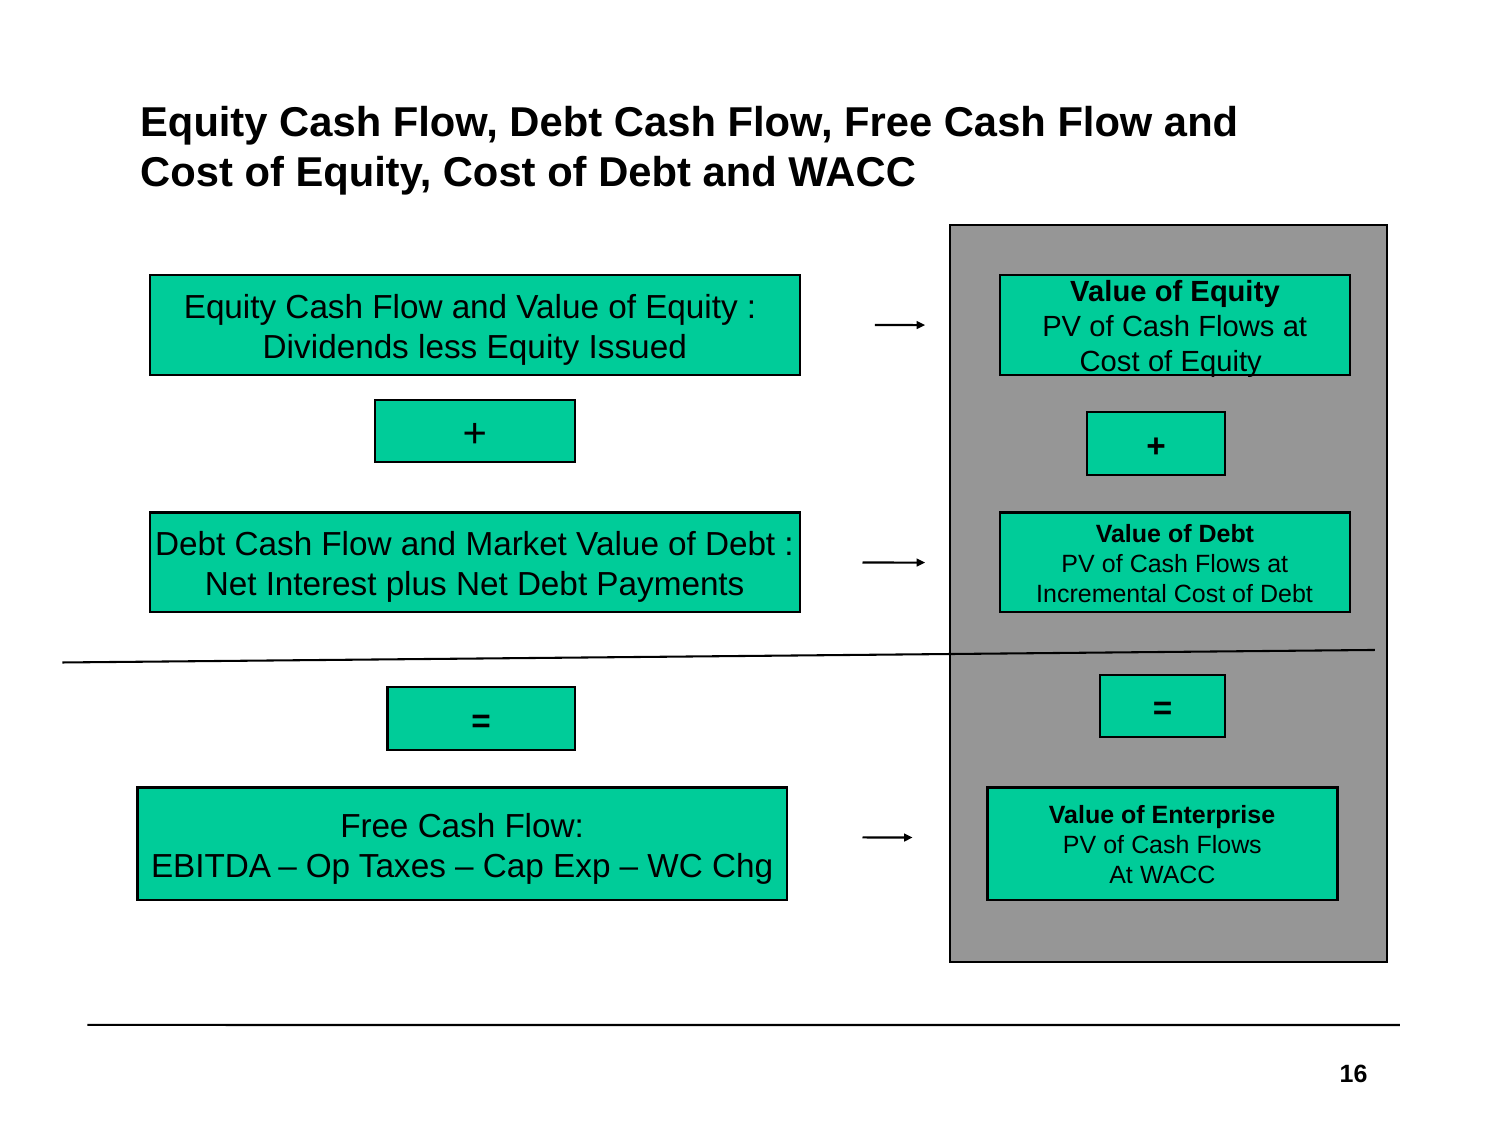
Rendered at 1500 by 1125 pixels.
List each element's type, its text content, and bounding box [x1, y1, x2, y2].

text_box [949, 224, 1388, 963]
text_box [862, 833, 913, 842]
text_box Free Cash Flow: EBITDA – Op Taxes – Cap Exp – WC Chg [137, 787, 788, 900]
text_box = [387, 687, 575, 750]
text_box Value of Enterprise PV of Cash Flows At WACC [987, 787, 1338, 900]
text_box + [375, 399, 575, 463]
text_box [874, 320, 925, 330]
text_box Debt Cash Flow and Market Value of Debt : Net Interest plus Net Debt Payments [150, 512, 800, 613]
text_box + [1087, 412, 1225, 475]
text_box Equity Cash Flow and Value of Equity : Dividends less Equity Issued [150, 275, 800, 375]
text_box Value of Equity PV of Cash Flows at Cost of Equity [999, 275, 1350, 375]
text_box = [1100, 674, 1225, 738]
title Equity Cash Flow, Debt Cash Flow, Free Cash Flow and Cost of Equity, Cost of Debt and WACC [125, 87, 1375, 225]
text_box Value of Debt PV of Cash Flows at Incremental Cost of Debt [999, 512, 1350, 613]
text_box [862, 558, 925, 567]
